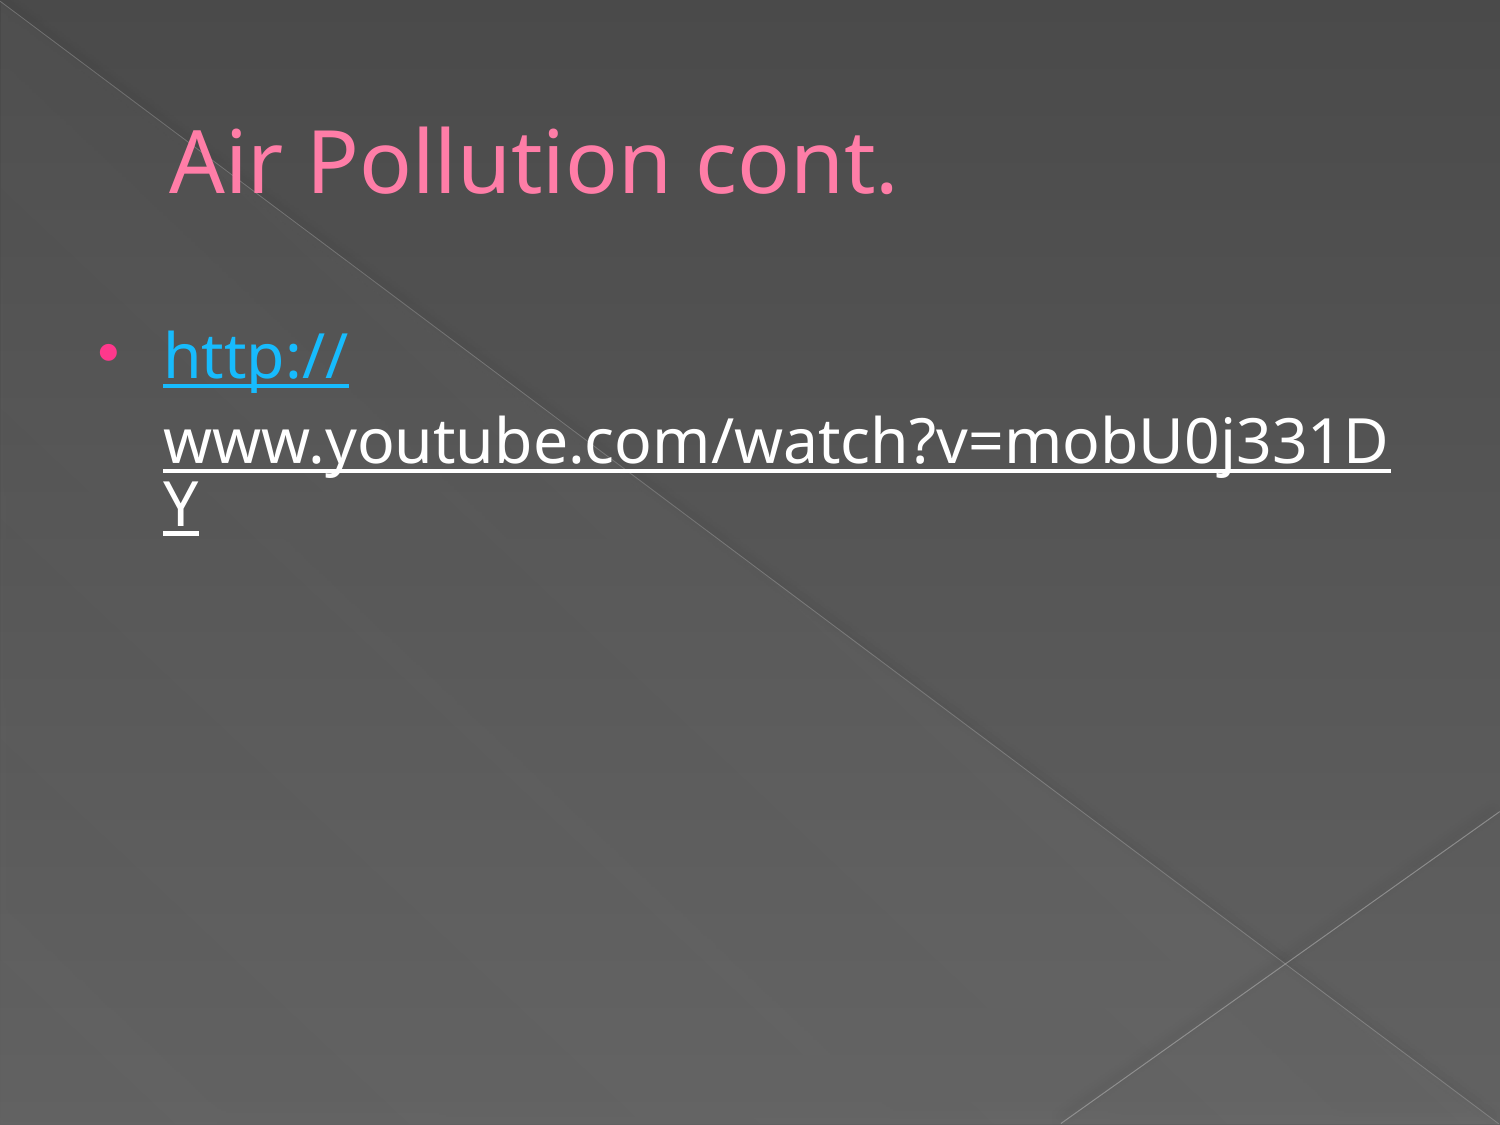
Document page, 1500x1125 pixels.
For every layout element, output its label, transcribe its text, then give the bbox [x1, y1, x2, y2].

list http://www.youtube.com/watch?v=mobU0j331DY [75, 308, 1425, 1059]
title Air Pollution cont. [75, 43, 1425, 274]
